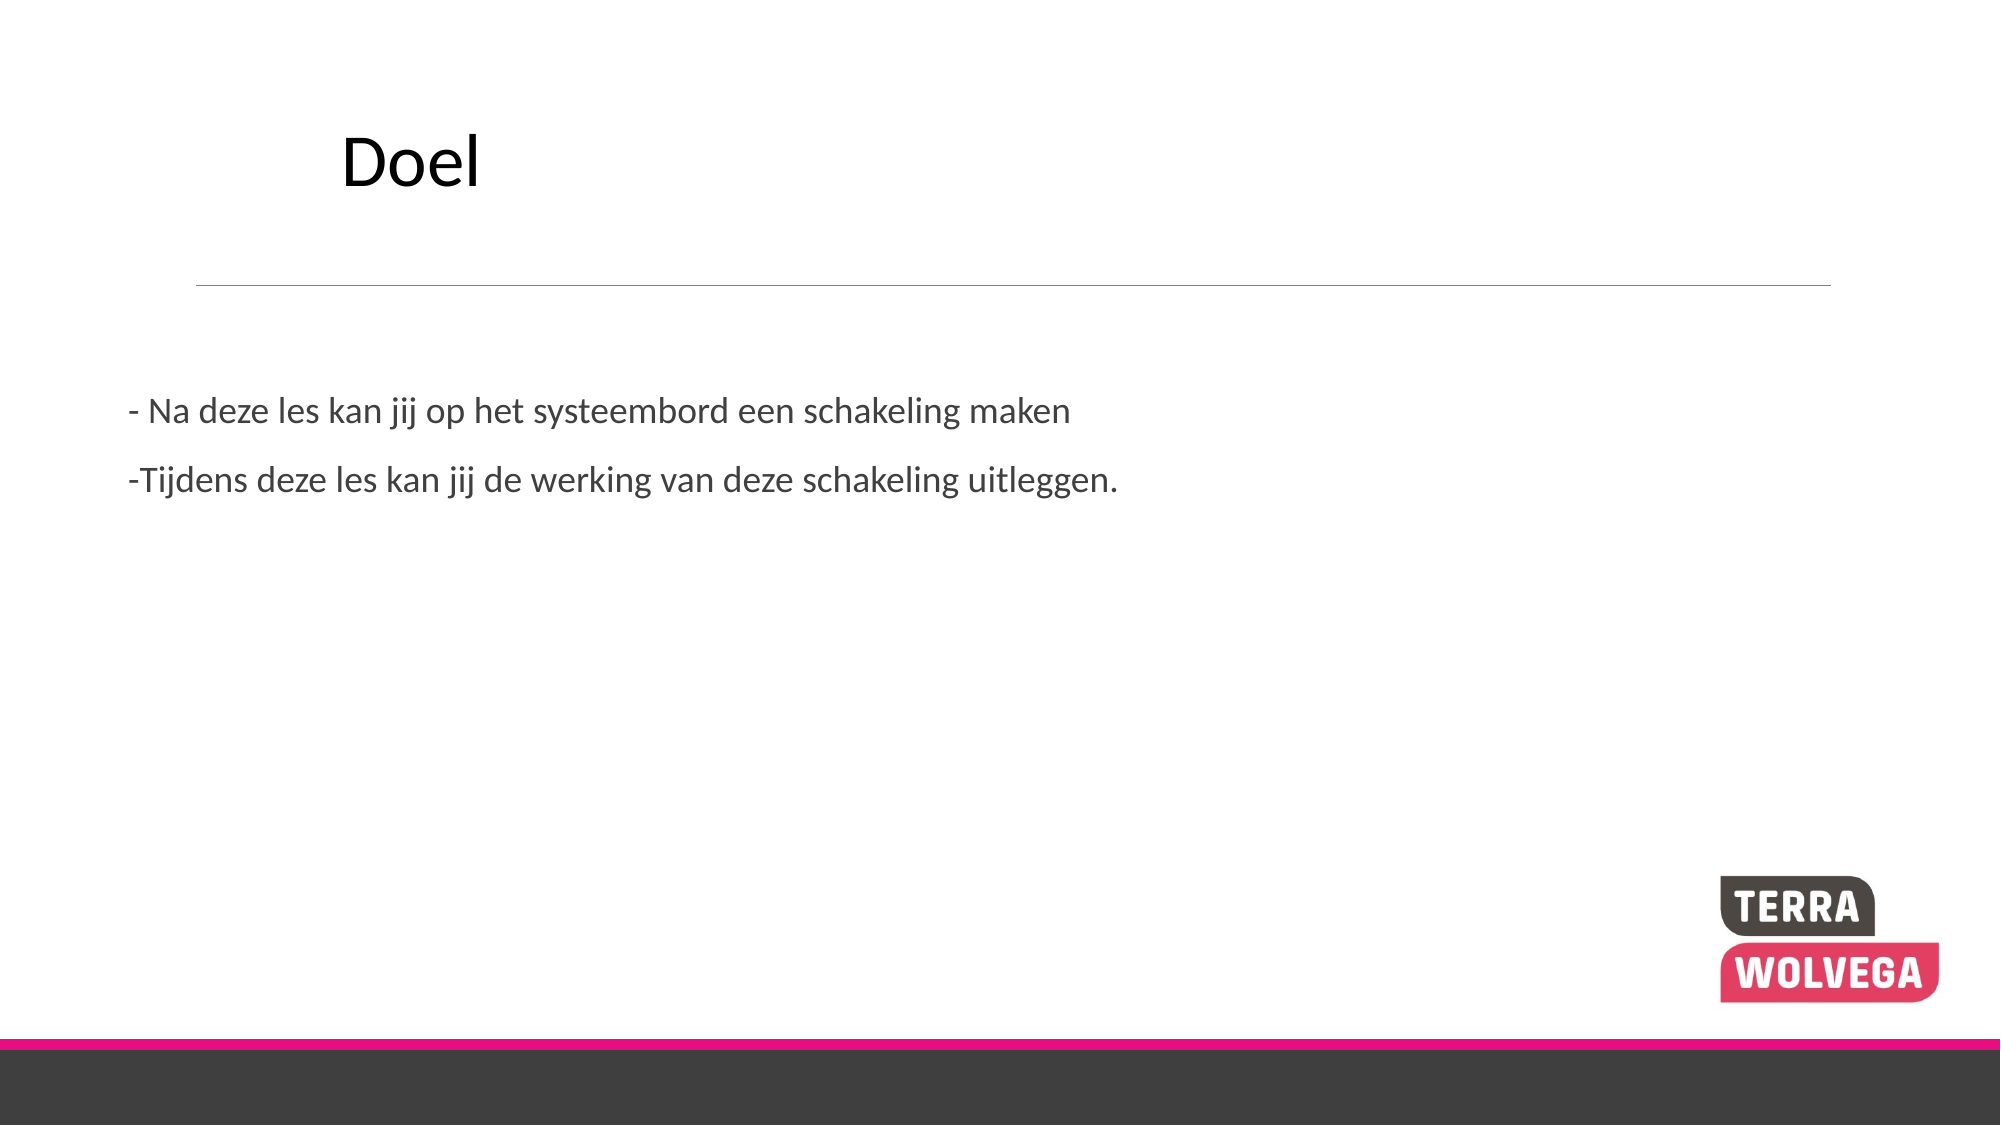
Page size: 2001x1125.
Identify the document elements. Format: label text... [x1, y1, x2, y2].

picture [1715, 867, 1945, 1013]
list - Na deze les kan jij op het systeembord een schakeling maken -Tijdens deze les kan jij de werking van deze schakeling uitleggen. [113, 383, 1763, 742]
text_box Doel [327, 103, 1775, 209]
